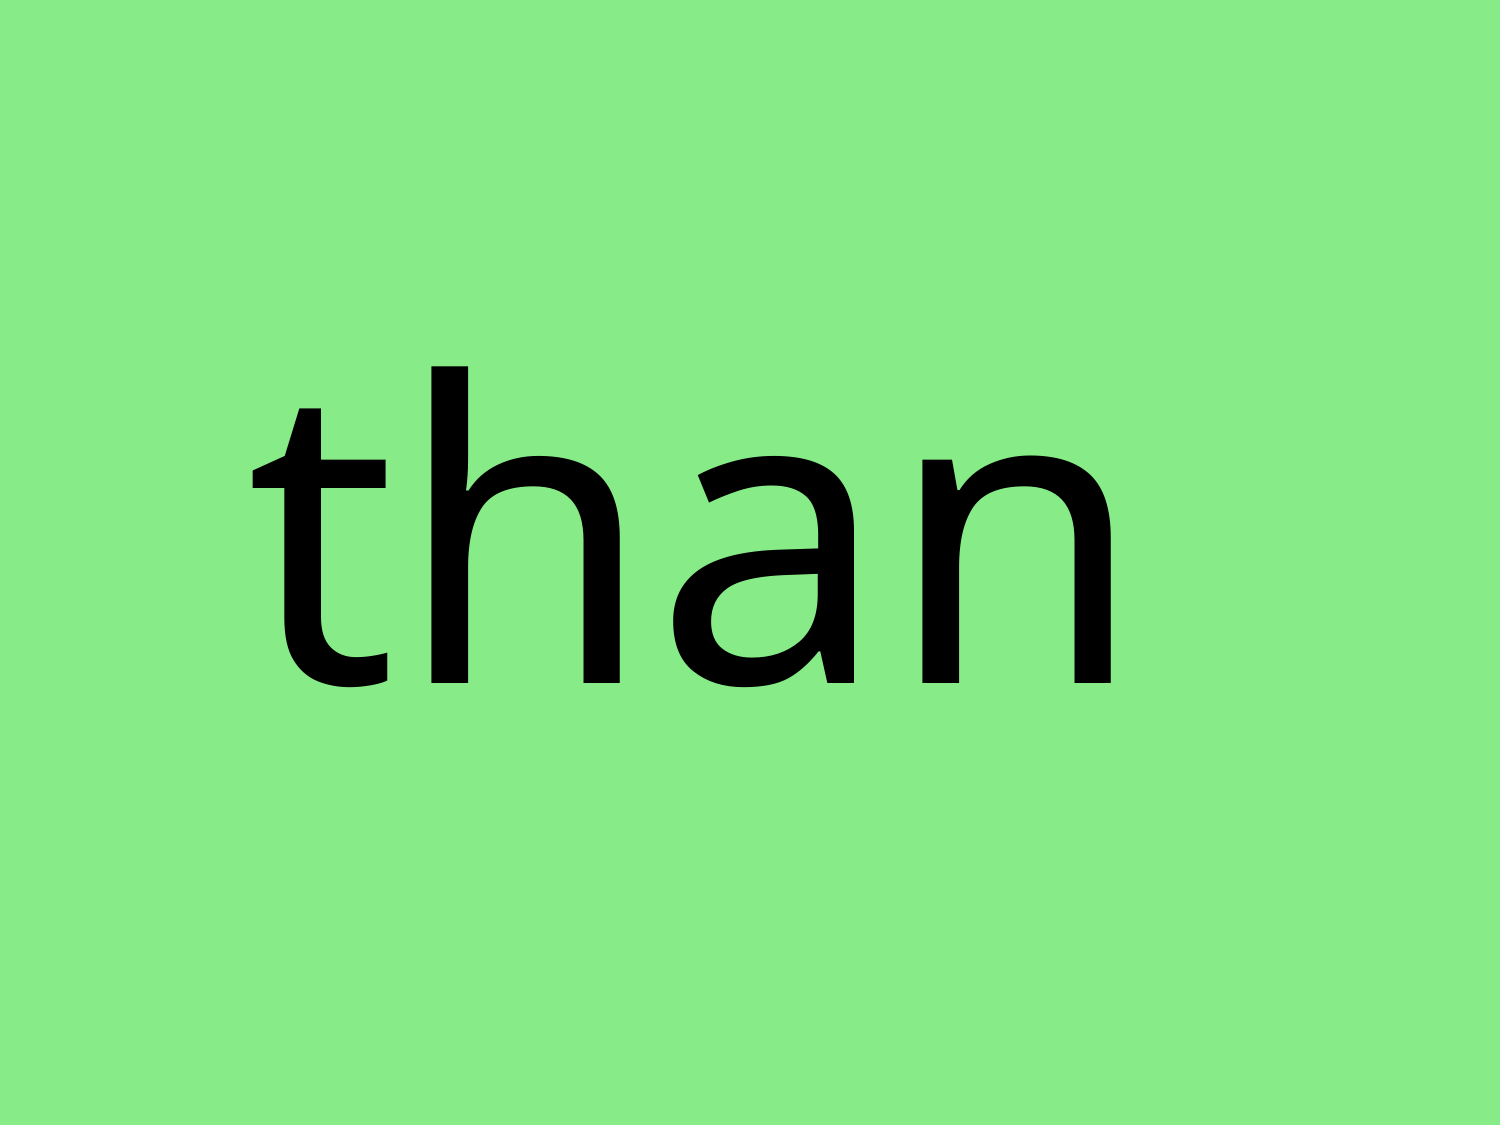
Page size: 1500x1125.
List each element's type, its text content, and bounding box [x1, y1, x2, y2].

text_box than [41, 259, 1459, 775]
